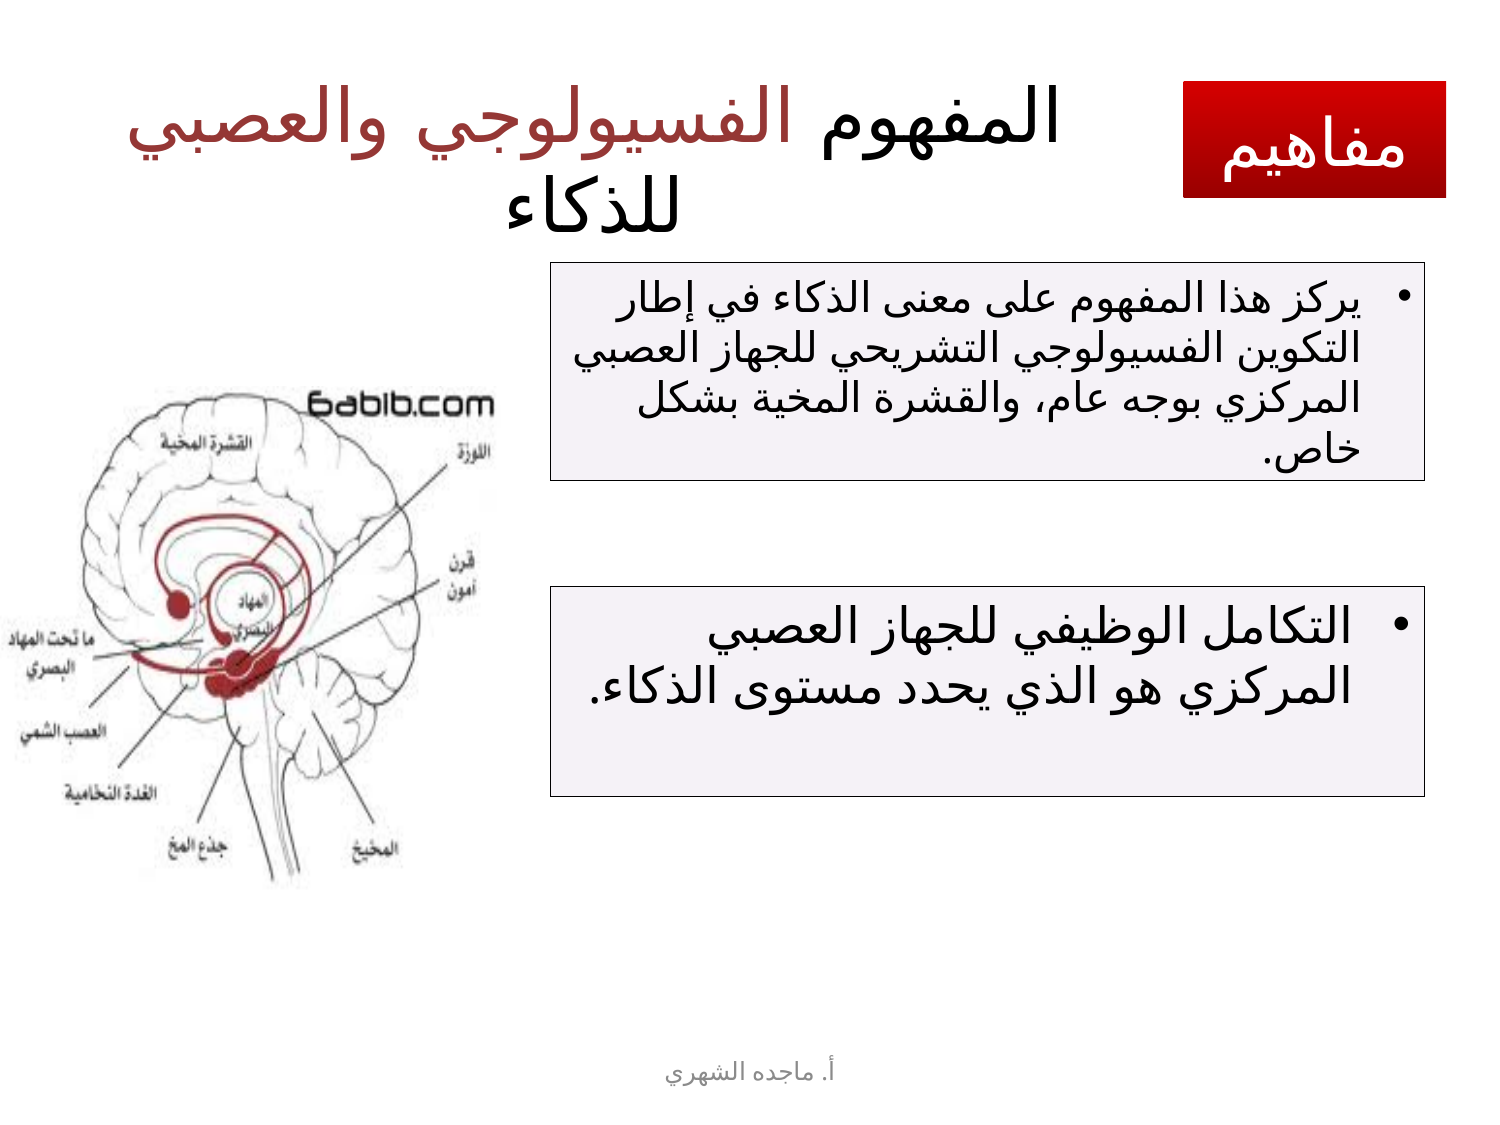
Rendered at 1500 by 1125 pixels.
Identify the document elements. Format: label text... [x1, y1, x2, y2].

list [0, 386, 505, 895]
text_box التكامل الوظيفي للجهاز العصبي المركزي هو الذي يحدد مستوى الذكاء. [550, 586, 1425, 797]
footer أ. ماجده الشهري [512, 1042, 988, 1103]
text_box مفاهيم [1181, 80, 1448, 200]
list يركز هذا المفهوم على معنى الذكاء في إطار التكوين الفسيولوجي التشريحي للجهاز العصبي المركزي بوجه عام، والقشرة المخية بشكل خاص. [550, 262, 1425, 481]
title المفهوم الفسيولوجي والعصبي للذكاء [75, 82, 1114, 233]
